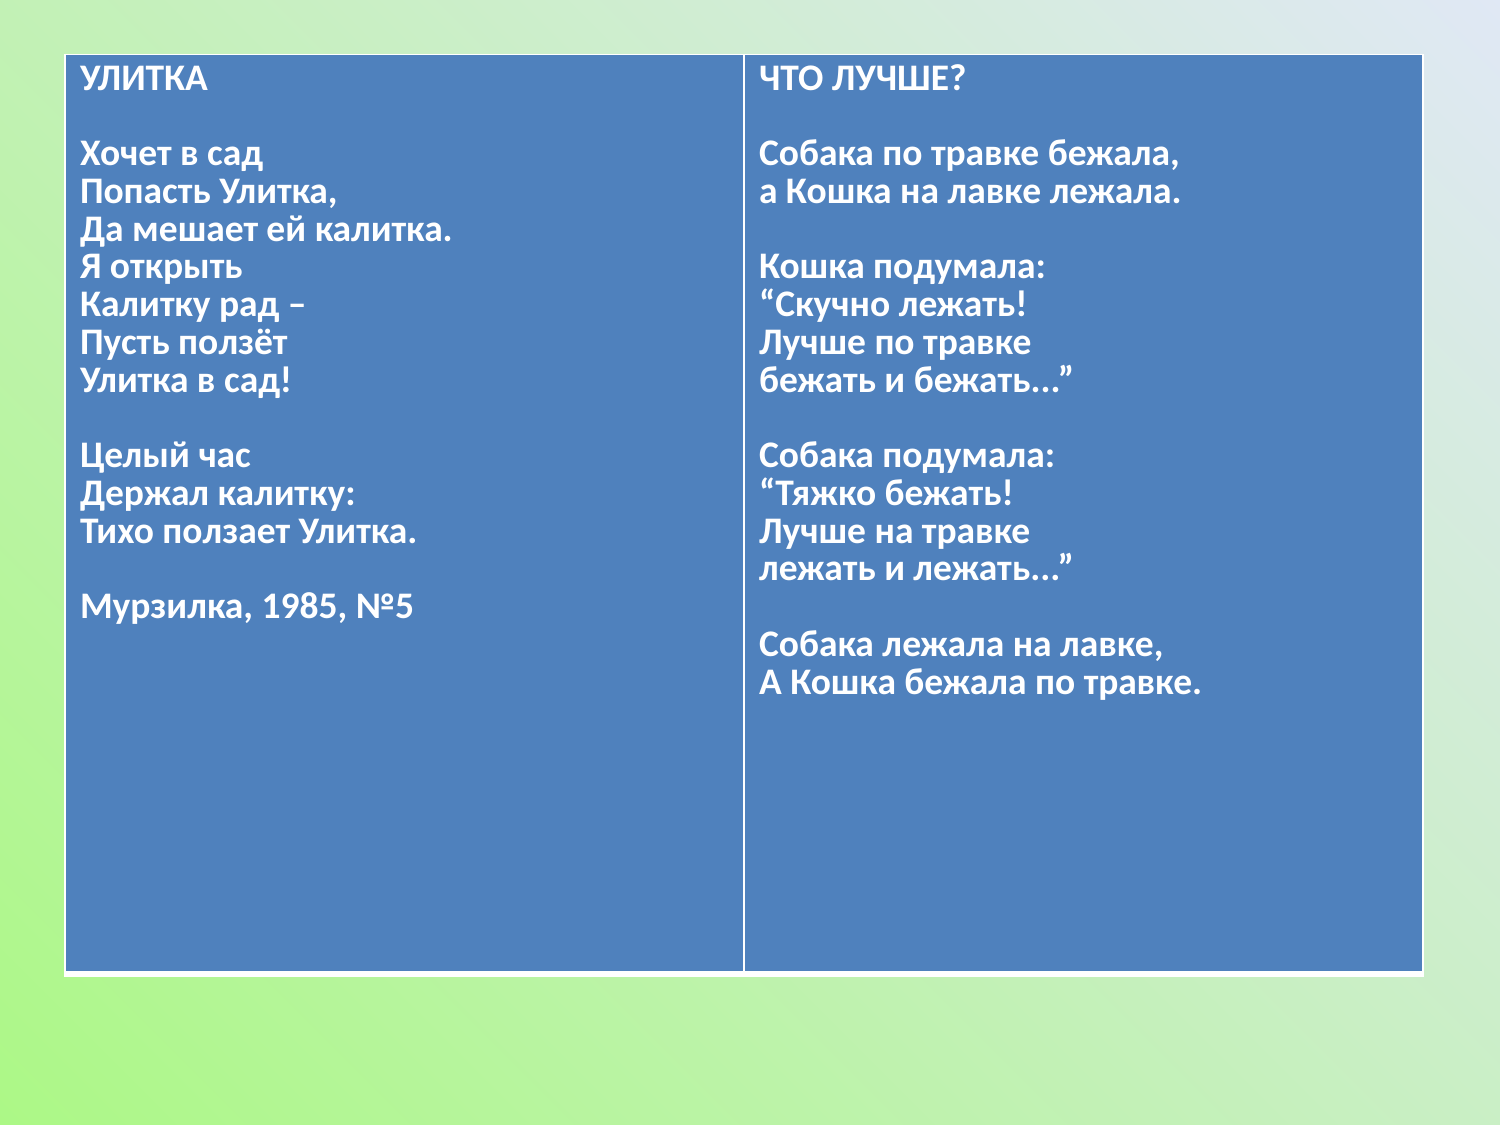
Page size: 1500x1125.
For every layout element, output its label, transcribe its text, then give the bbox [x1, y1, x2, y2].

table_header УЛИТКА Хочет в сад Попасть Улитка, Да мешает ей калитка. Я открыть Калитку рад – Пусть ползёт Улитка в сад! Целый час Держал калитку: Тихо ползает Улитка. Мурзилка, 1985, №5 [66, 55, 743, 971]
table_header ЧТО ЛУЧШЕ? Собака по травке бежала, а Кошка на лавке лежала. Кошка подумала: “Скучно лежать! Лучше по травке бежать и бежать...” Собака подумала: “Тяжко бежать! Лучше на травке лежать и лежать...” Собака лежала на лавке, А Кошка бежала по травке. [745, 55, 1422, 971]
list [75, 262, 1425, 1005]
